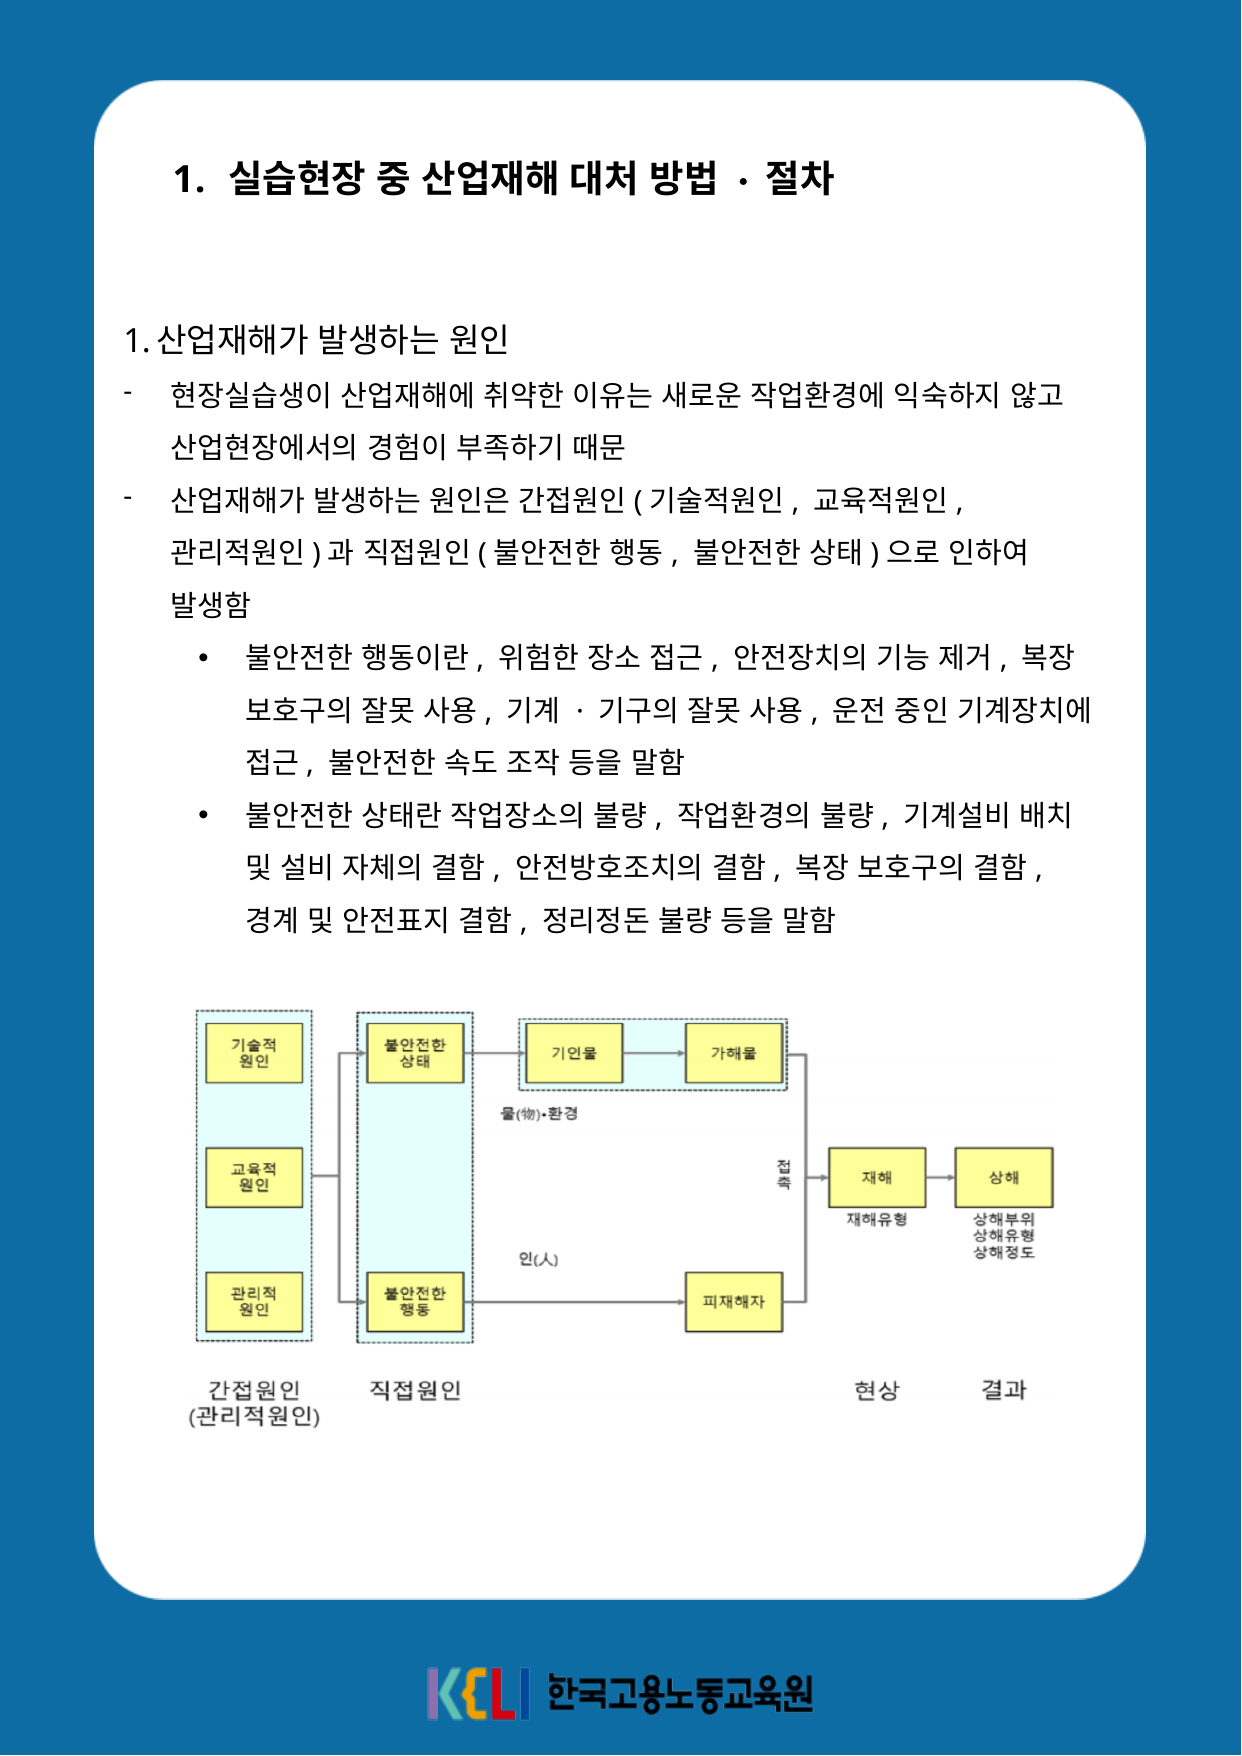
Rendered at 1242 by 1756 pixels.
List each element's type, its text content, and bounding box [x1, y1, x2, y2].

picture [0, 0, 1241, 1755]
text_box 산업재해가 발생하는 원인 현장실습생이 산업재해에 취약한 이유는 새로운 작업환경에 익숙하지 않고 산업현장에서의 경험이 부족하기 때문 산업재해가 발생하는 원인은 간접원인(기술적원인, 교육적원인, 관리적원인)과 직접원인(불안전한 행동, 불안전한 상태)으로 인하여 발생함 불안전한 행동이란, 위험한 장소 접근, 안전장치의 기능 제거, 복장 보호구의 잘못 사용, 기계 · 기구의 잘못 사용, 운전 중인 기계장치에 접근, 불안전한 속도 조작 등을 말함 불안전한 상태란 작업장소의 불량, 작업환경의 불량, 기계설비 배치 및 설비 자체의 결함, 안전방호조치의 결함, 복장 보호구의 결함, 경계 및 안전표지 결함, 정리정돈 불량 등을 말함 < 산업재해가 발생하는 원인> [95, 277, 1109, 1042]
text_box 실습현장 중 산업재해 대처 방법 · 절차 [170, 152, 1144, 200]
